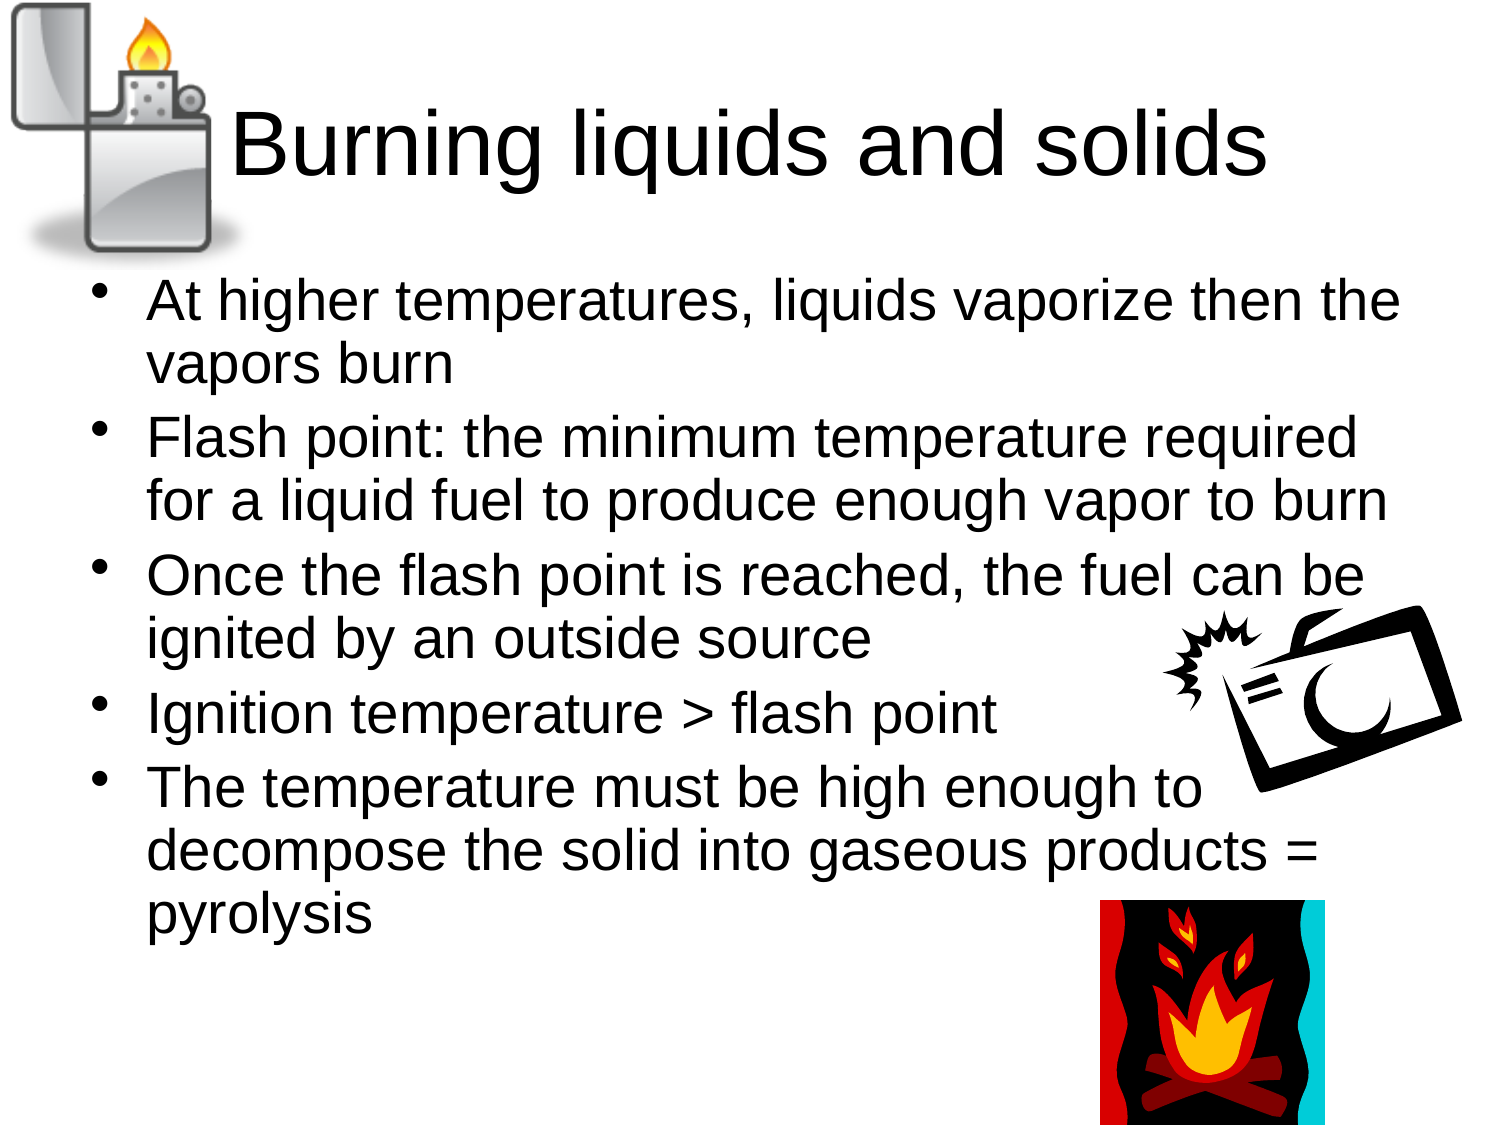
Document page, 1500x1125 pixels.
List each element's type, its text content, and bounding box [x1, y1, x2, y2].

picture [1099, 899, 1326, 1125]
picture [1162, 599, 1463, 796]
list At higher temperatures, liquids vaporize then the vapors burn Flash point: the minimum temperature required for a liquid fuel to produce enough vapor to burn Once the flash point is reached, the fuel can be ignited by an outside source Ignition temperature > flash point The temperature must be high enough to decompose the solid into gaseous products = pyrolysis [75, 262, 1425, 1005]
title Burning liquids and solids [275, 45, 1425, 233]
picture [0, 0, 270, 270]
